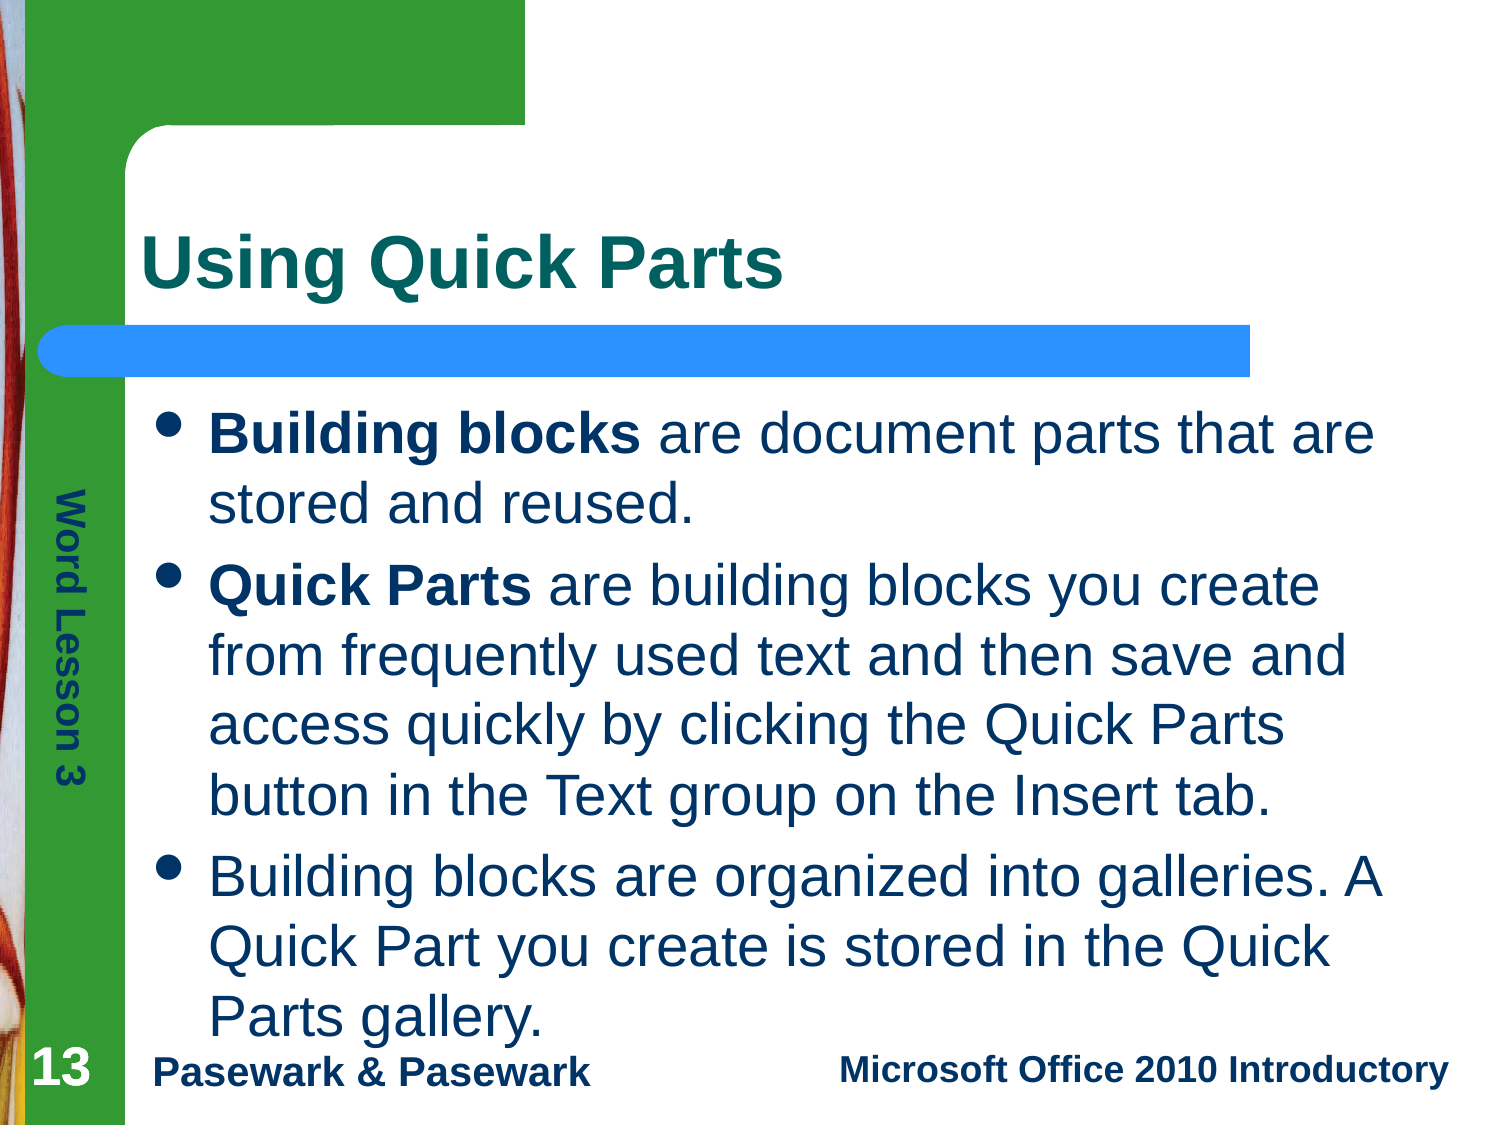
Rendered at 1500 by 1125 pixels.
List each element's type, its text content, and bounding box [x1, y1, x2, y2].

picture [0, 0, 25, 1125]
text_box Building blocks are document parts that are stored and reused. Quick Parts are building blocks you create from frequently used text and then save and access quickly by clicking the Quick Parts button in the Text group on the Insert tab. Building blocks are organized into galleries. A Quick Part you create is stored in the Quick Parts gallery. [137, 387, 1400, 1050]
text_box 13 [13, 1023, 111, 1105]
title Using Quick Parts [124, 124, 1463, 313]
